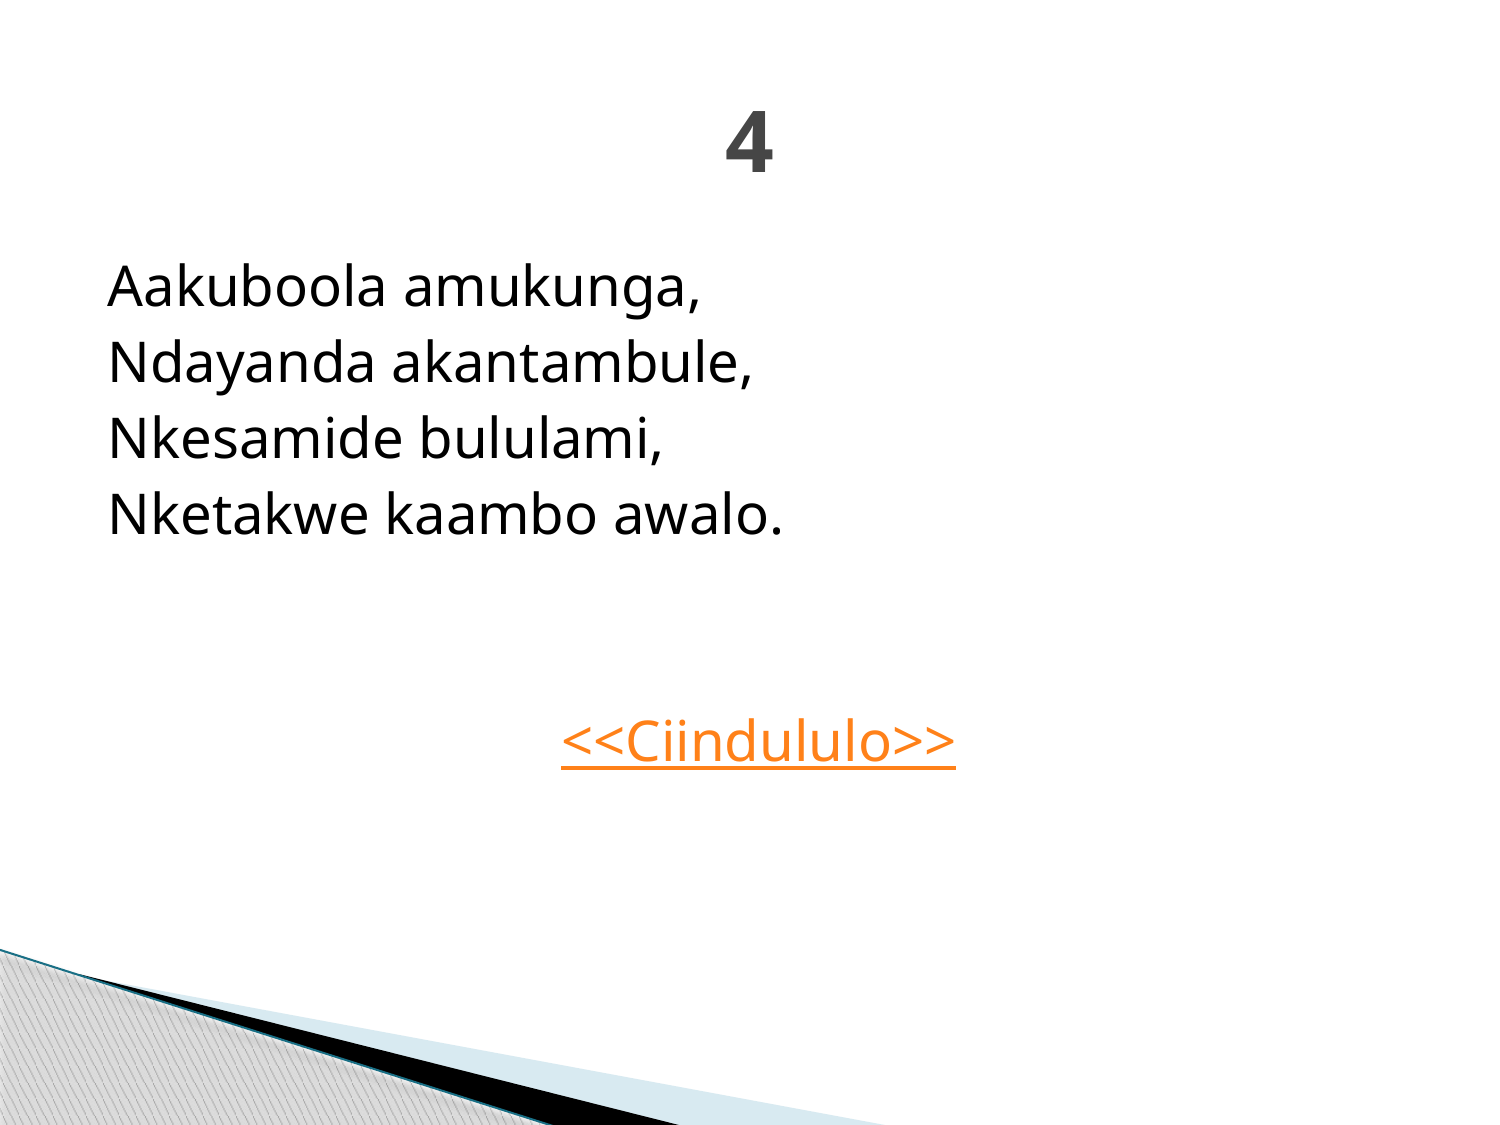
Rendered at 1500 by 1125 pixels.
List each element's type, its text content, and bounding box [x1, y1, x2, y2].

title 4 [75, 45, 1425, 233]
list Aakuboola amukunga, Ndayanda akantambule, Nkesamide bululami, Nketakwe kaambo awalo. <<Ciindululo>> [75, 243, 1425, 986]
